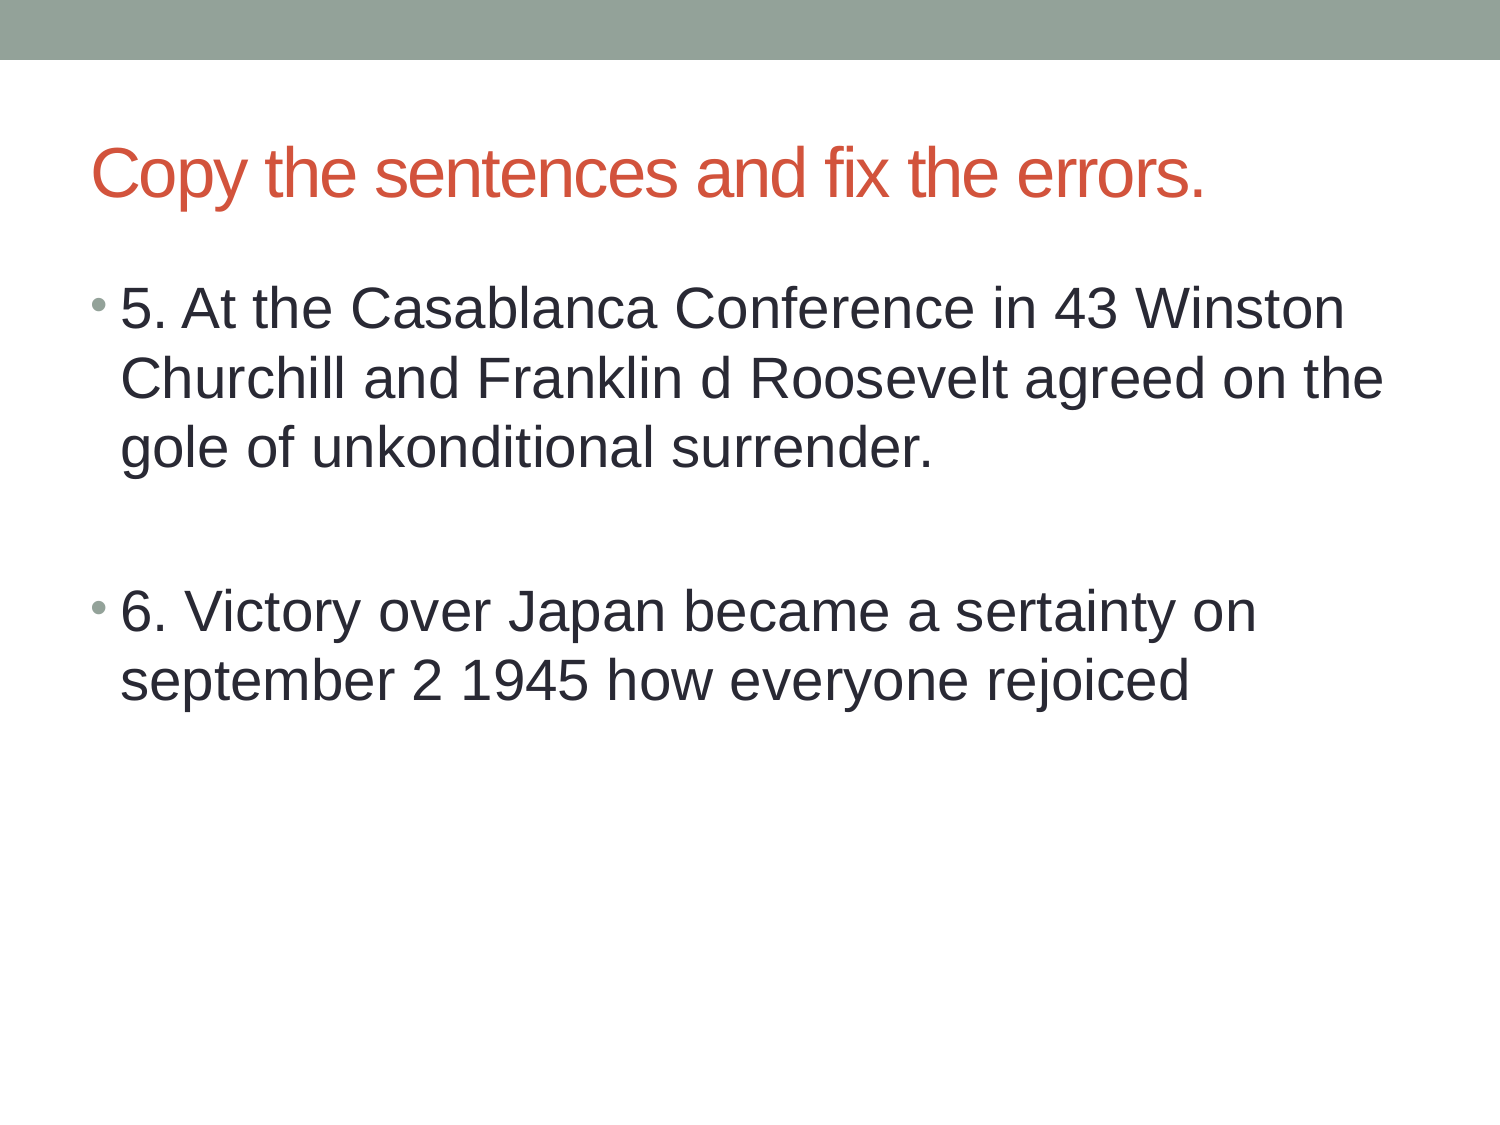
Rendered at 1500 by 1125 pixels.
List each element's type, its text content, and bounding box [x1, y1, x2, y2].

list 5. At the Casablanca Conference in 43 Winston Churchill and Franklin d Roosevelt agreed on the gole of unkonditional surrender. 6. Victory over Japan became a sertainty on september 2 1945 how everyone rejoiced [75, 262, 1425, 1063]
title Copy the sentences and fix the errors. [75, 87, 1425, 250]
